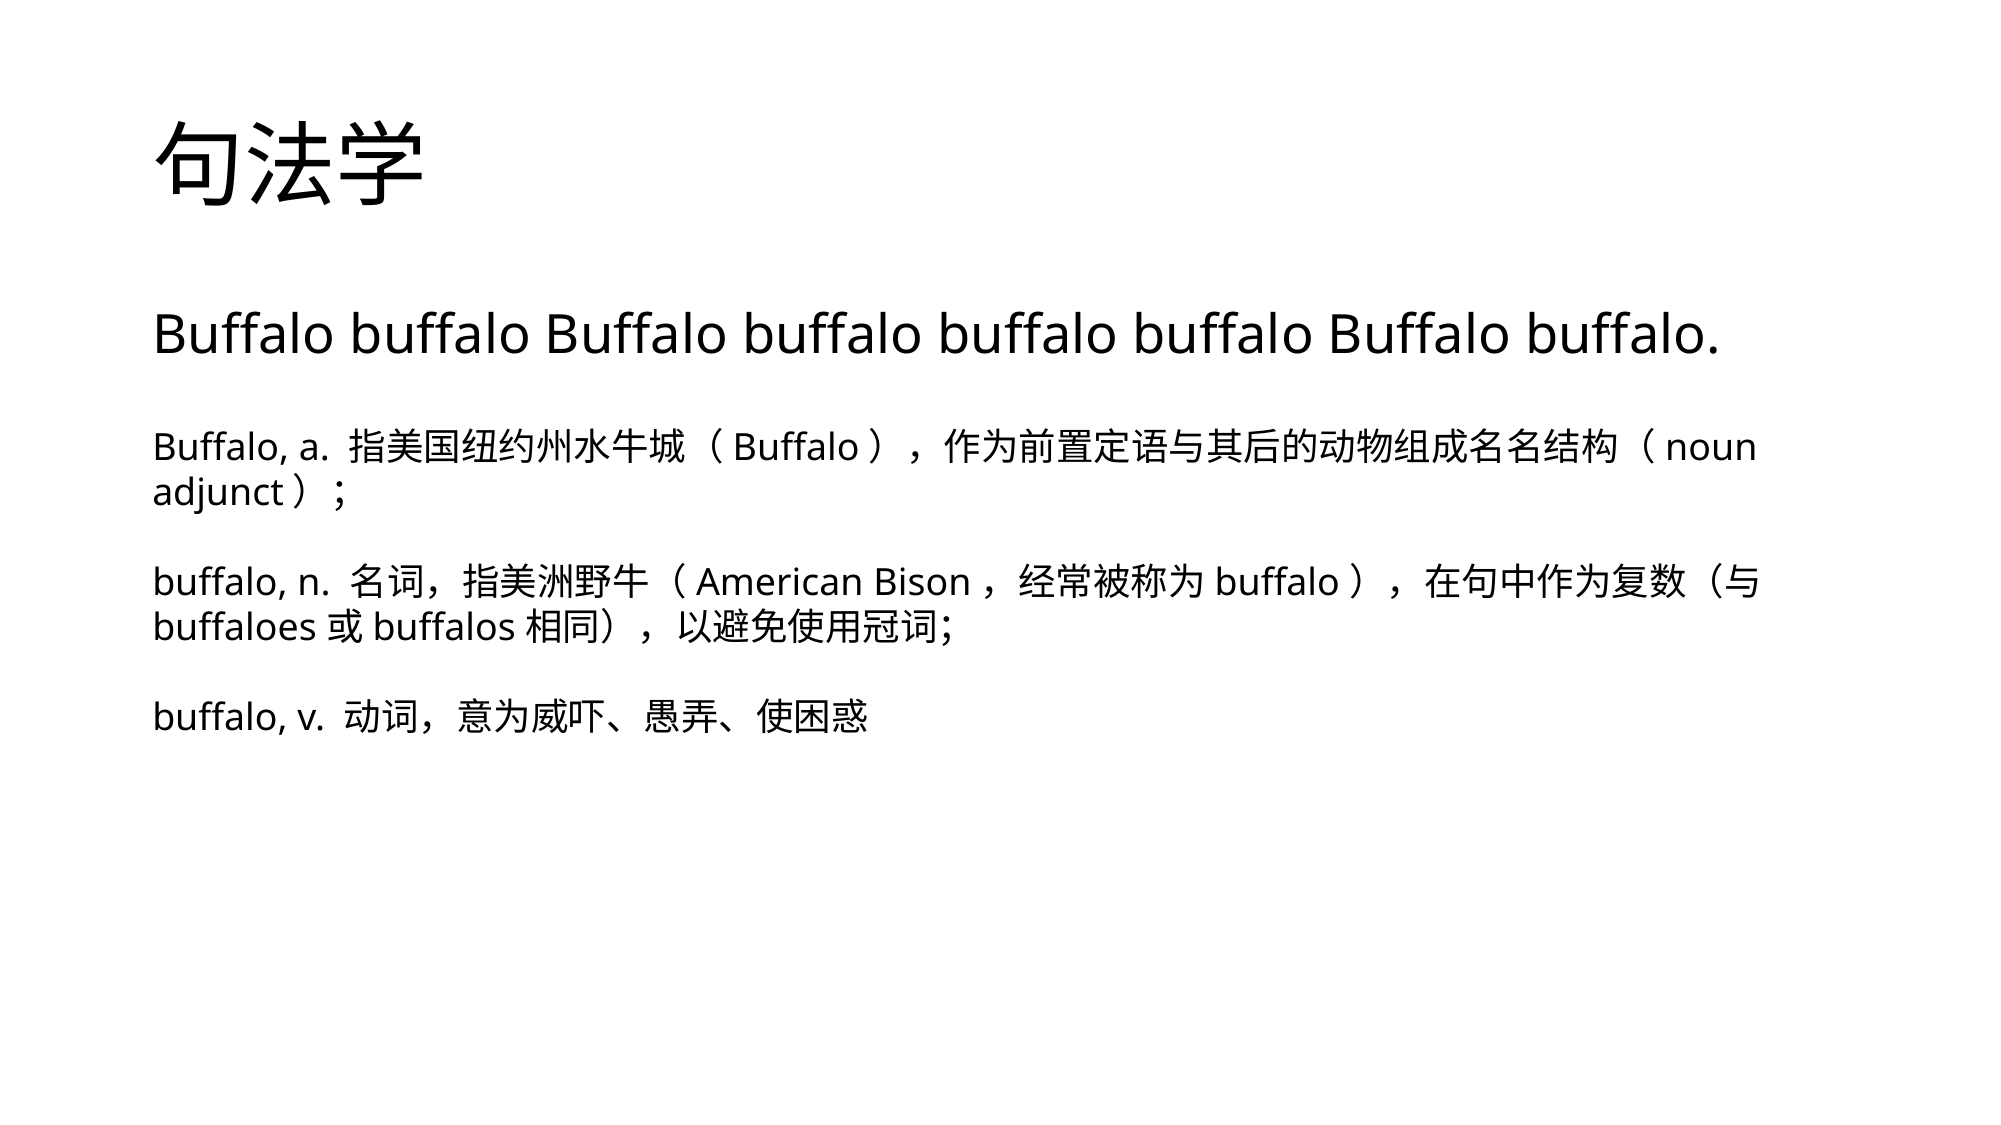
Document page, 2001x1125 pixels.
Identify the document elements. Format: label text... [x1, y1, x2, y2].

text_box Buffalo, a. 指美国纽约州水牛城（Buffalo），作为前置定语与其后的动物组成名名结构（noun adjunct）； buffalo, n. 名词，指美洲野牛（American Bison，经常被称为buffalo），在句中作为复数（与buffaloes或buffalos相同），以避免使用冠词； buffalo, v. 动词，意为威吓、愚弄、使困惑 [137, 415, 1823, 746]
title 句法学 [137, 59, 1863, 278]
list Buffalo buffalo Buffalo buffalo buffalo buffalo Buffalo buffalo. [137, 299, 1823, 415]
